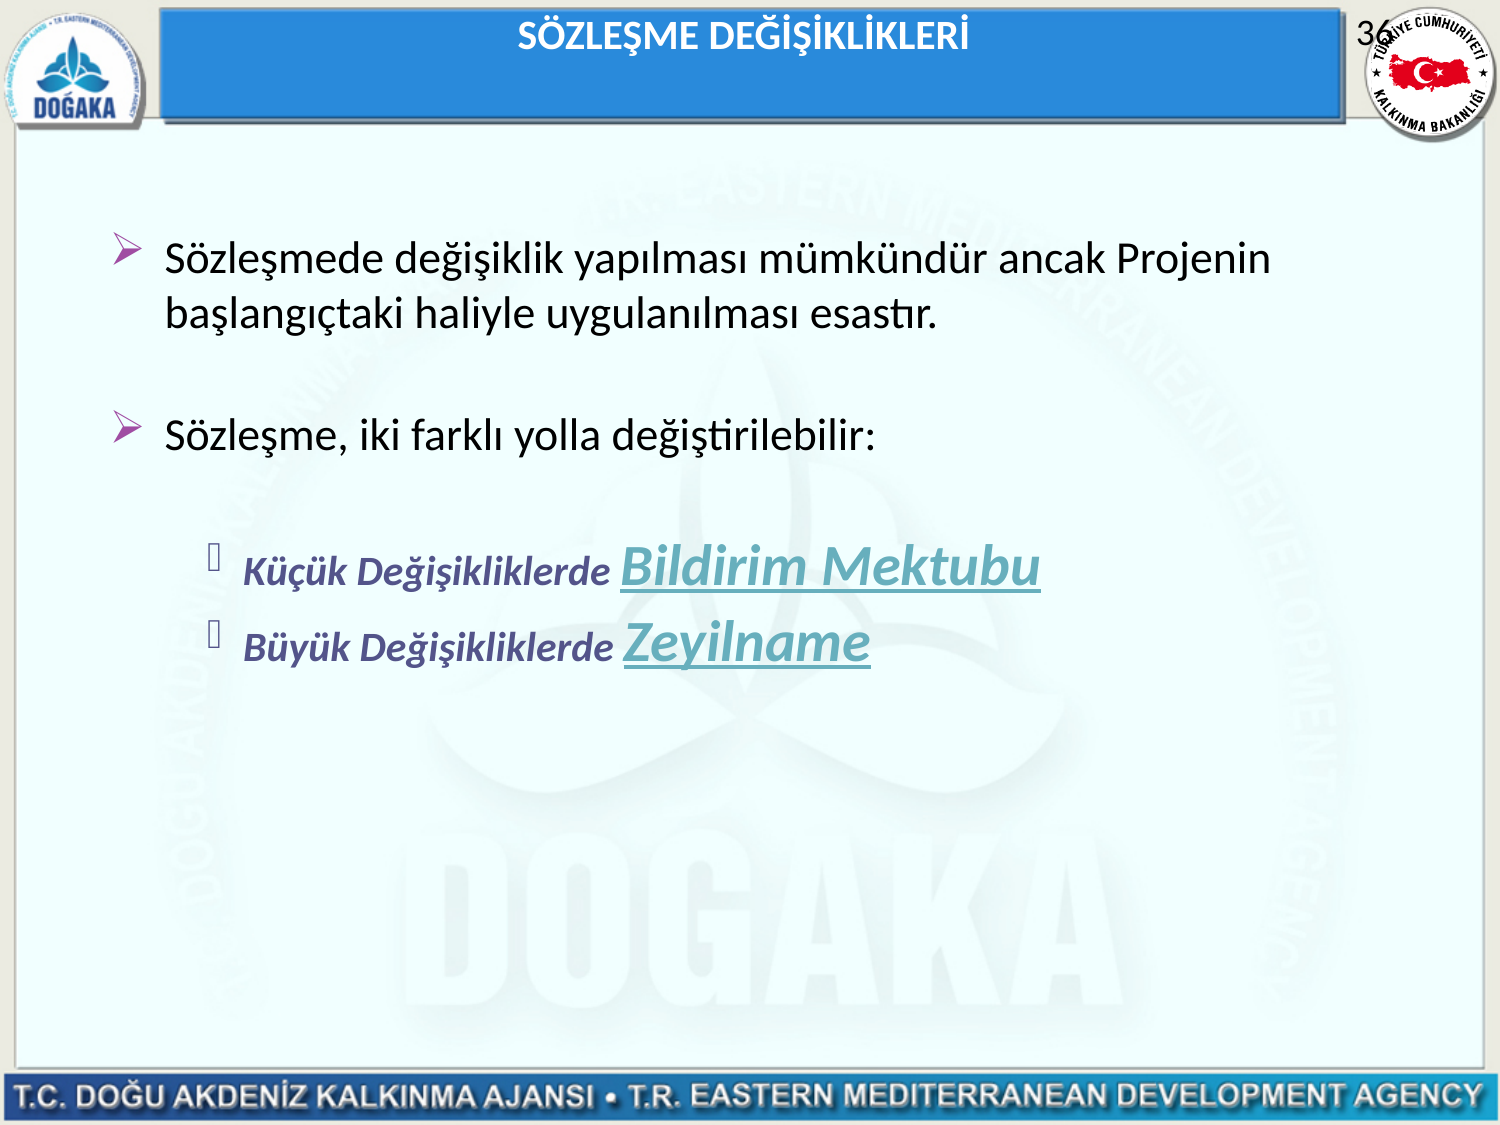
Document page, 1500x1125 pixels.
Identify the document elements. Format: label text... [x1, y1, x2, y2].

slide_number 36 [1340, 0, 1466, 61]
picture [0, 0, 1500, 1125]
list Sözleşmede değişiklik yapılması mümkündür ancak Projenin başlangıçtaki haliyle uygulanılması esastır. Sözleşme, iki farklı yolla değiştirilebilir: Küçük Değişikliklerde Bildirim Mektubu Büyük Değişikliklerde Zeyilname [76, 220, 1427, 705]
title SÖZLEŞME DEĞİŞİKLİKLERİ [312, 0, 1176, 149]
